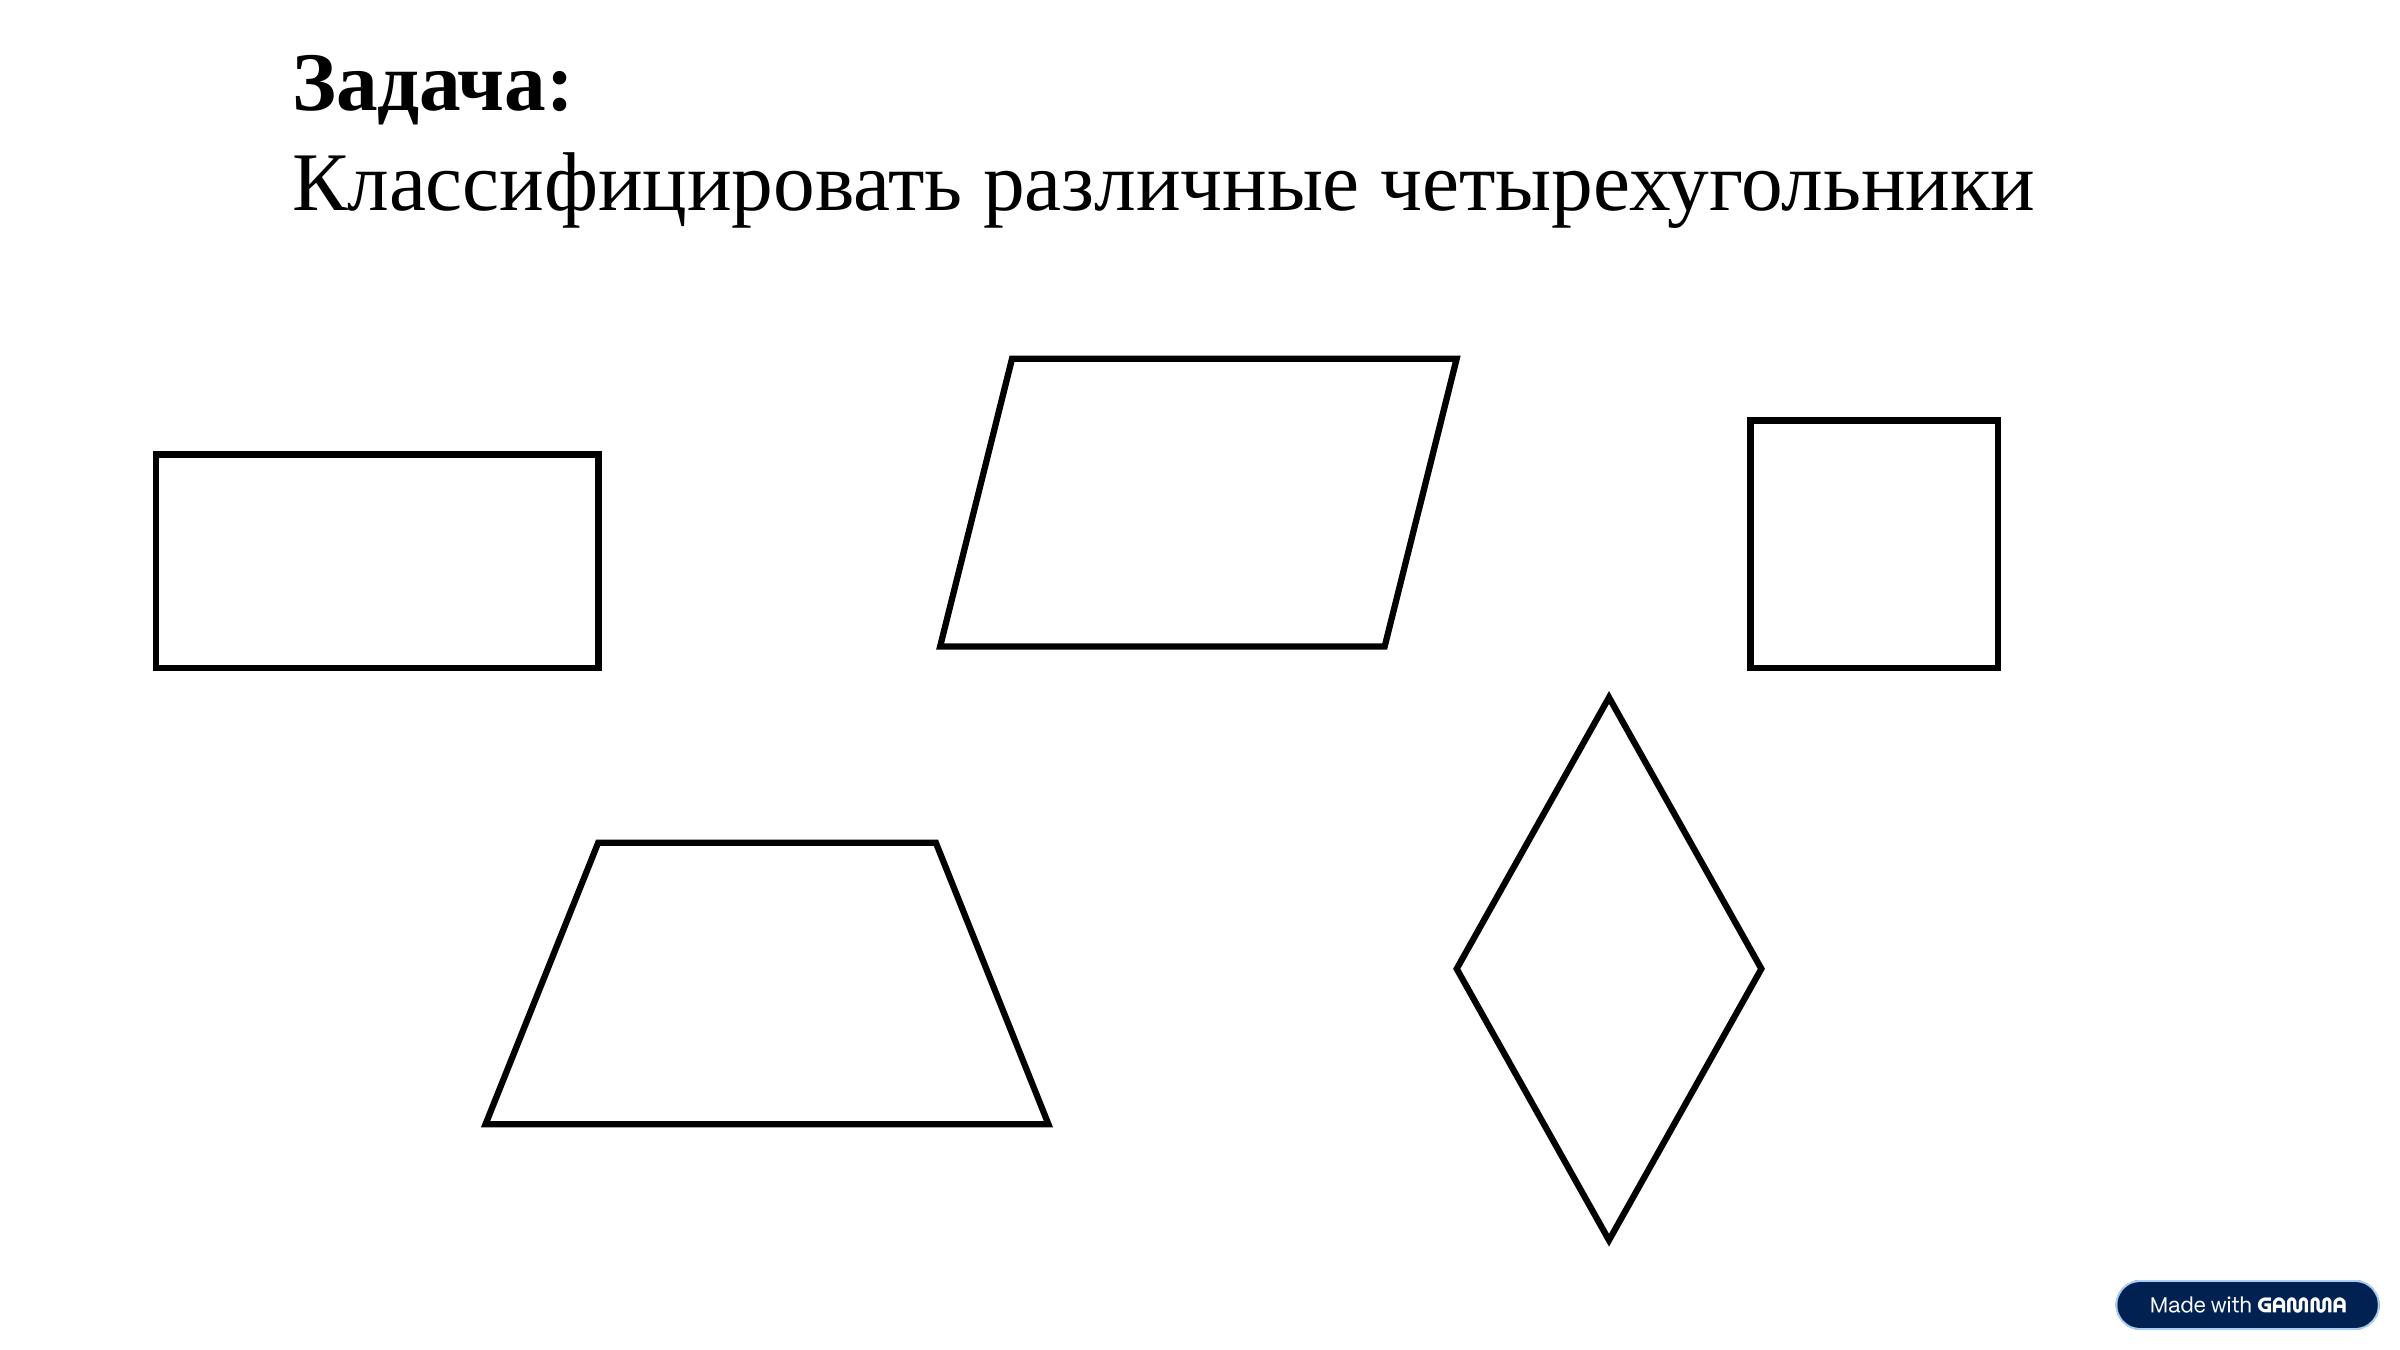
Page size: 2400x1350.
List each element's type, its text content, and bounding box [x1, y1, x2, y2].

text_box [938, 357, 1458, 648]
picture [2106, 1271, 2389, 1339]
text_box Задача: Классифицировать различные четырехугольники [277, 20, 2073, 235]
text_box [1749, 419, 1999, 669]
text_box [155, 454, 599, 669]
text_box [484, 841, 1050, 1126]
text_box [1455, 695, 1763, 1243]
